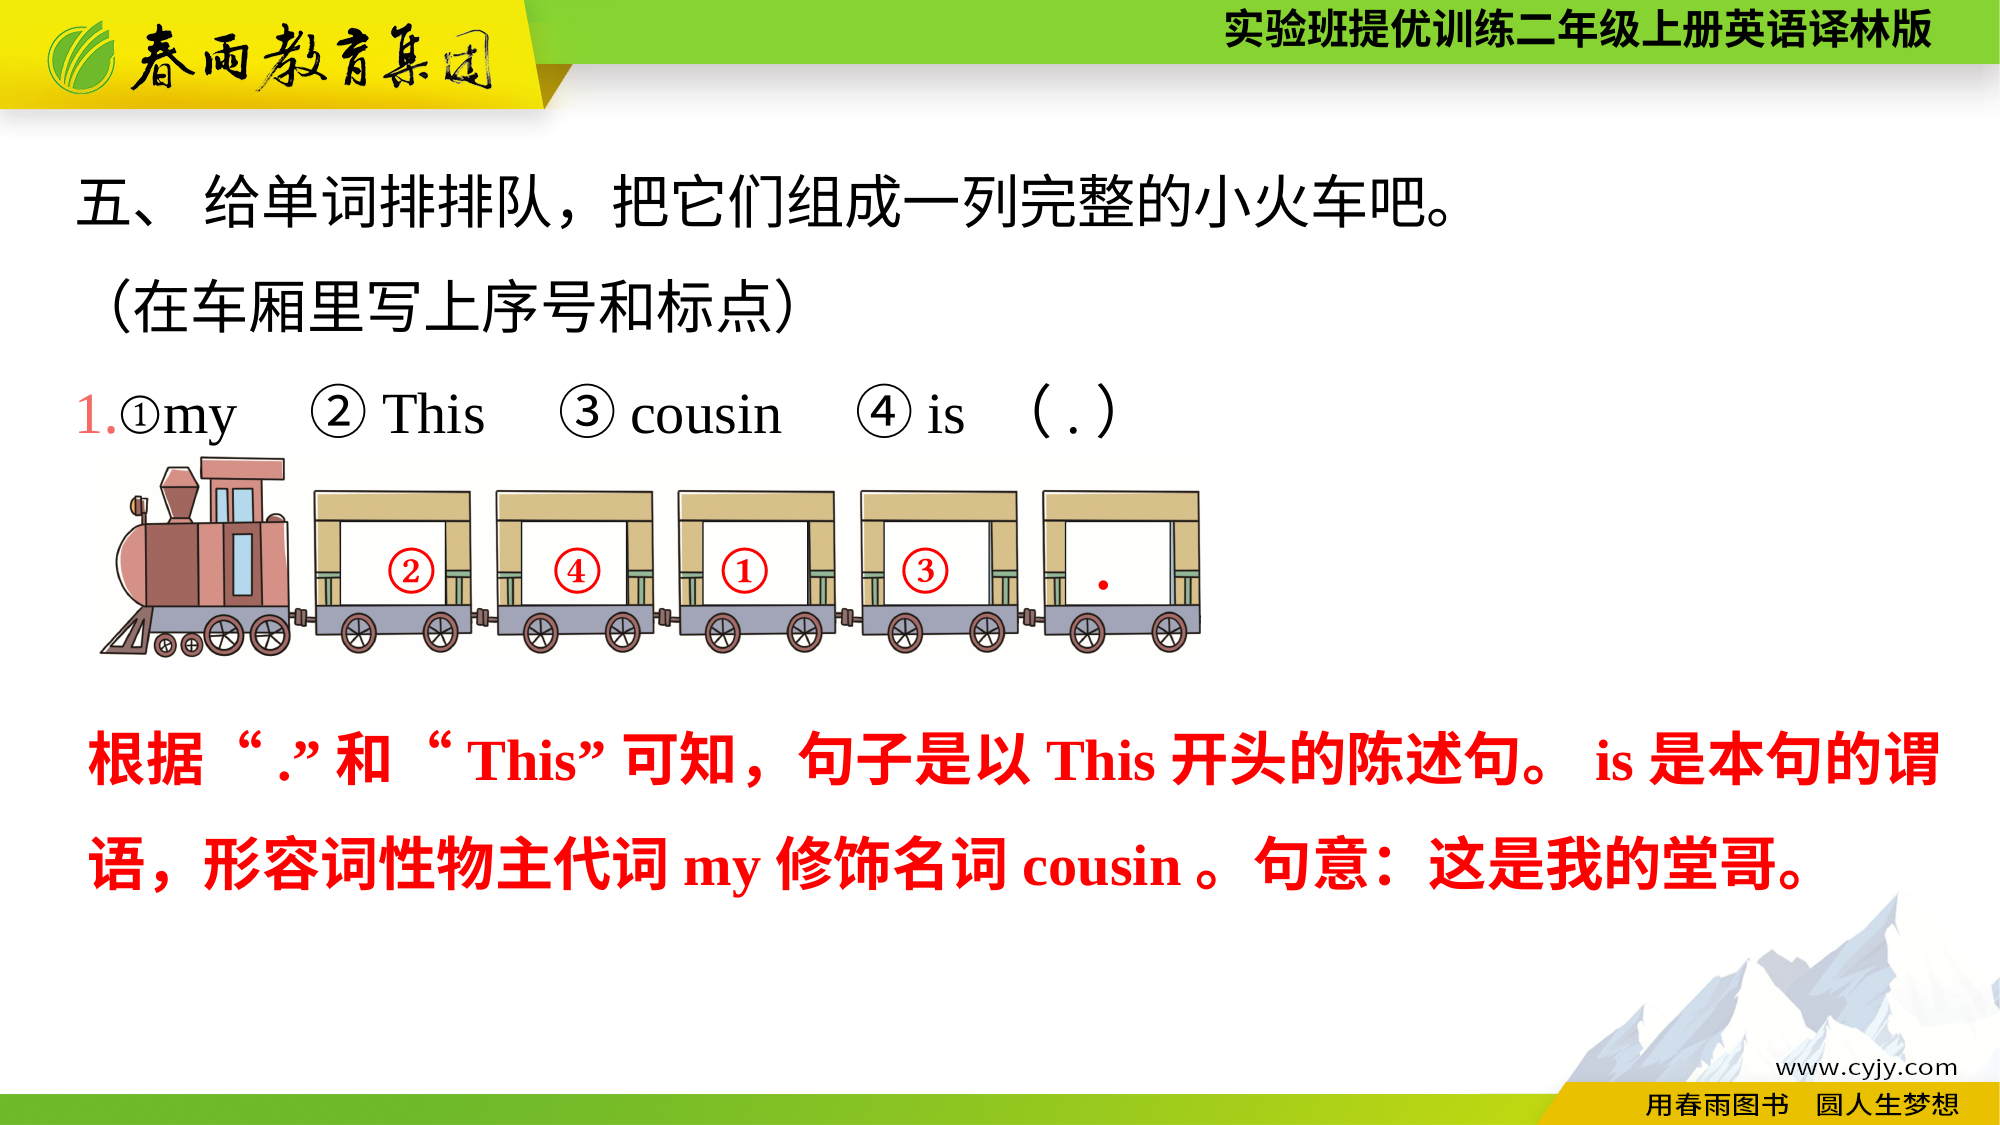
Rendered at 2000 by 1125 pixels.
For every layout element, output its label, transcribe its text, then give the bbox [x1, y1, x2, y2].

list 五、 给单词排排队，把它们组成一列完整的小火车吧。 （在车厢里写上序号和标点） 1.①my ②This ③cousin ④is （.） [59, 122, 1944, 456]
text_box 根据“.”和“This”可知，句子是以This开头的陈述句。is是本句的谓语，形容词性物主代词my修饰名词cousin。句意：这是我的堂哥。 [72, 679, 1957, 905]
picture [0, 0, 2000, 1125]
